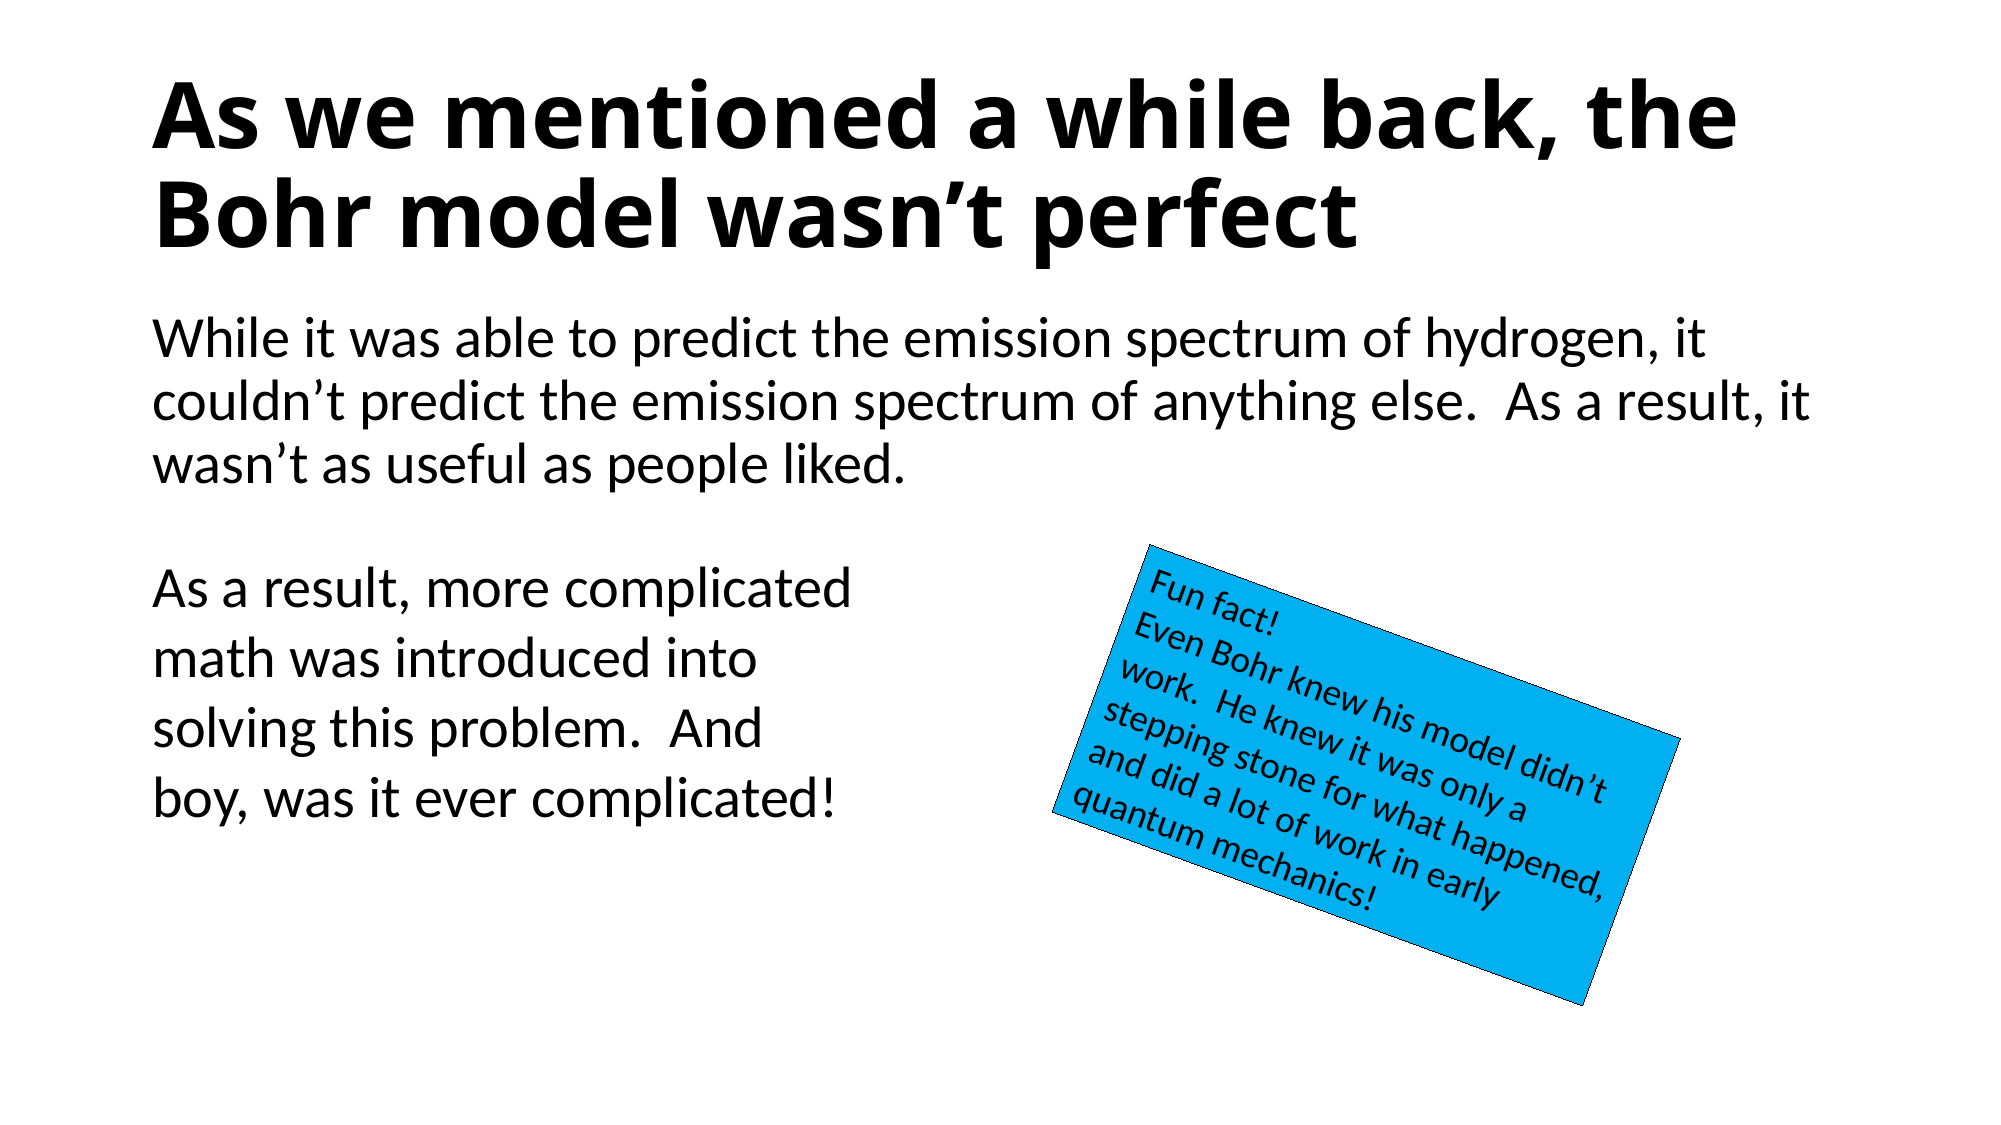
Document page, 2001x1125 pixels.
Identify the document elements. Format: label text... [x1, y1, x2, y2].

text_box Fun fact! Even Bohr knew his model didn’t work. He knew it was only a stepping stone for what happened, and did a lot of work in early quantum mechanics! [1052, 544, 1681, 1006]
text_box As a result, more complicated math was introduced into solving this problem. And boy, was it ever complicated! [137, 541, 869, 836]
title As we mentioned a while back, the Bohr model wasn’t perfect [137, 59, 1863, 278]
list While it was able to predict the emission spectrum of hydrogen, it couldn’t predict the emission spectrum of anything else. As a result, it wasn’t as useful as people liked. [137, 299, 1863, 542]
